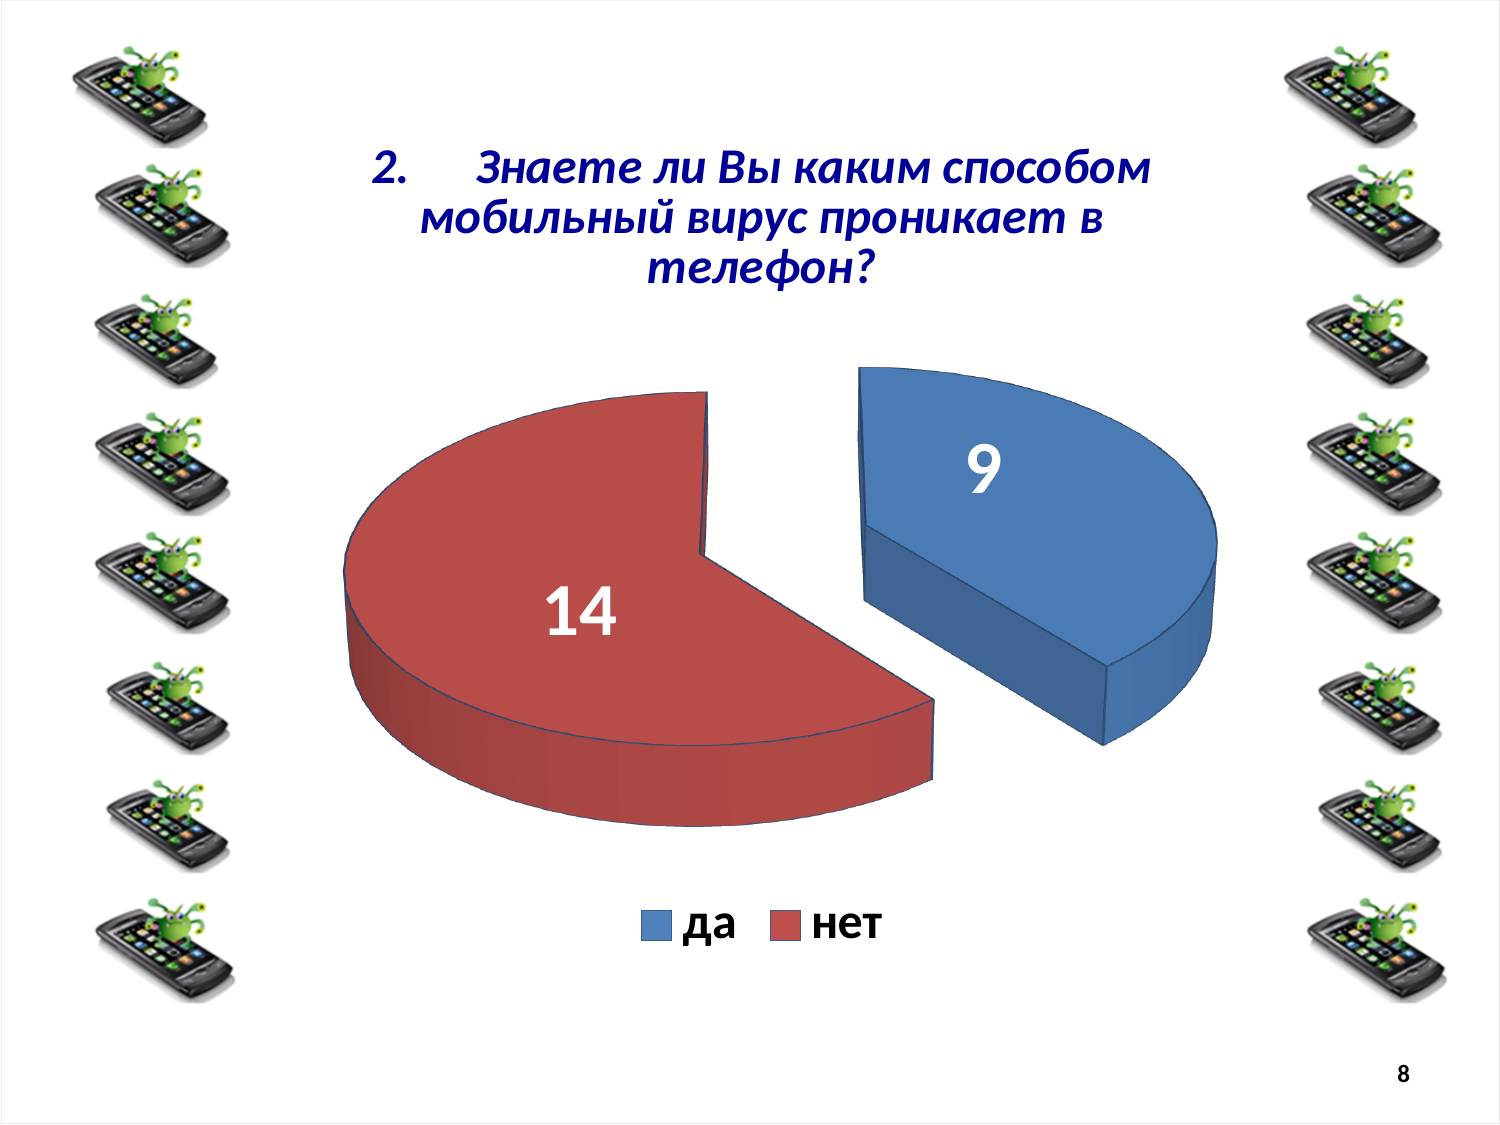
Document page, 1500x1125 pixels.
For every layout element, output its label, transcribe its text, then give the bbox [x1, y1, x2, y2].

picture [0, 0, 1500, 1125]
slide_number 8 [1074, 1042, 1425, 1103]
chart [198, 105, 1325, 962]
